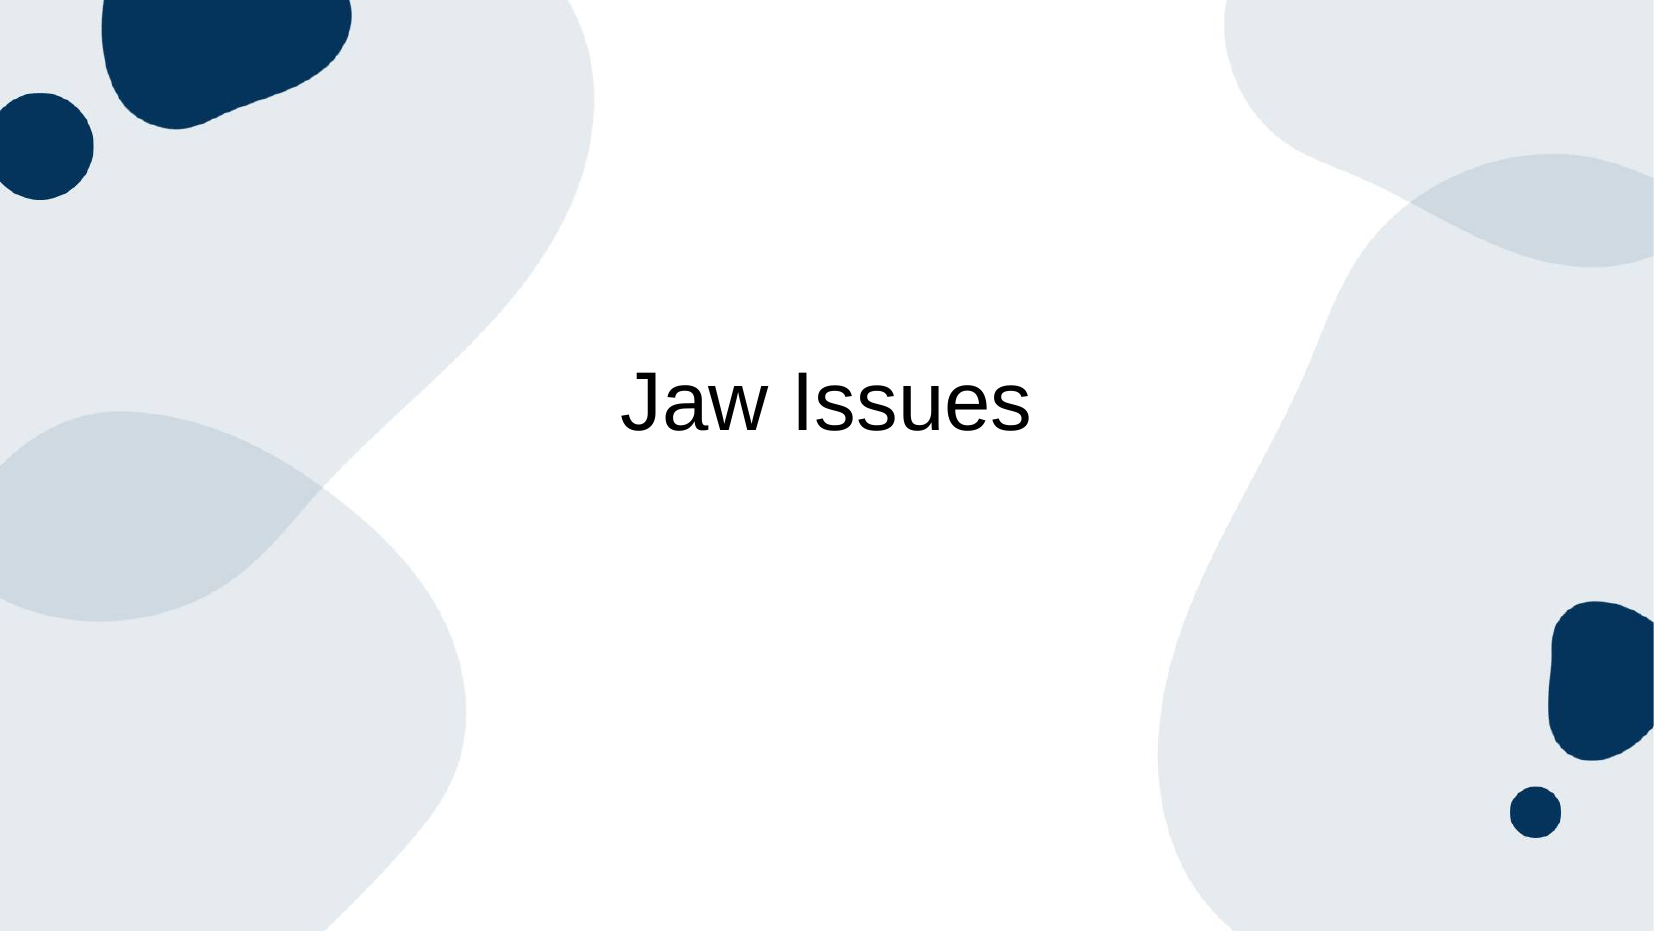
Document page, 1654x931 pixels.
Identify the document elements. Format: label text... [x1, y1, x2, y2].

text_box Jaw Issues [82, 37, 1571, 757]
picture [0, 0, 1654, 931]
